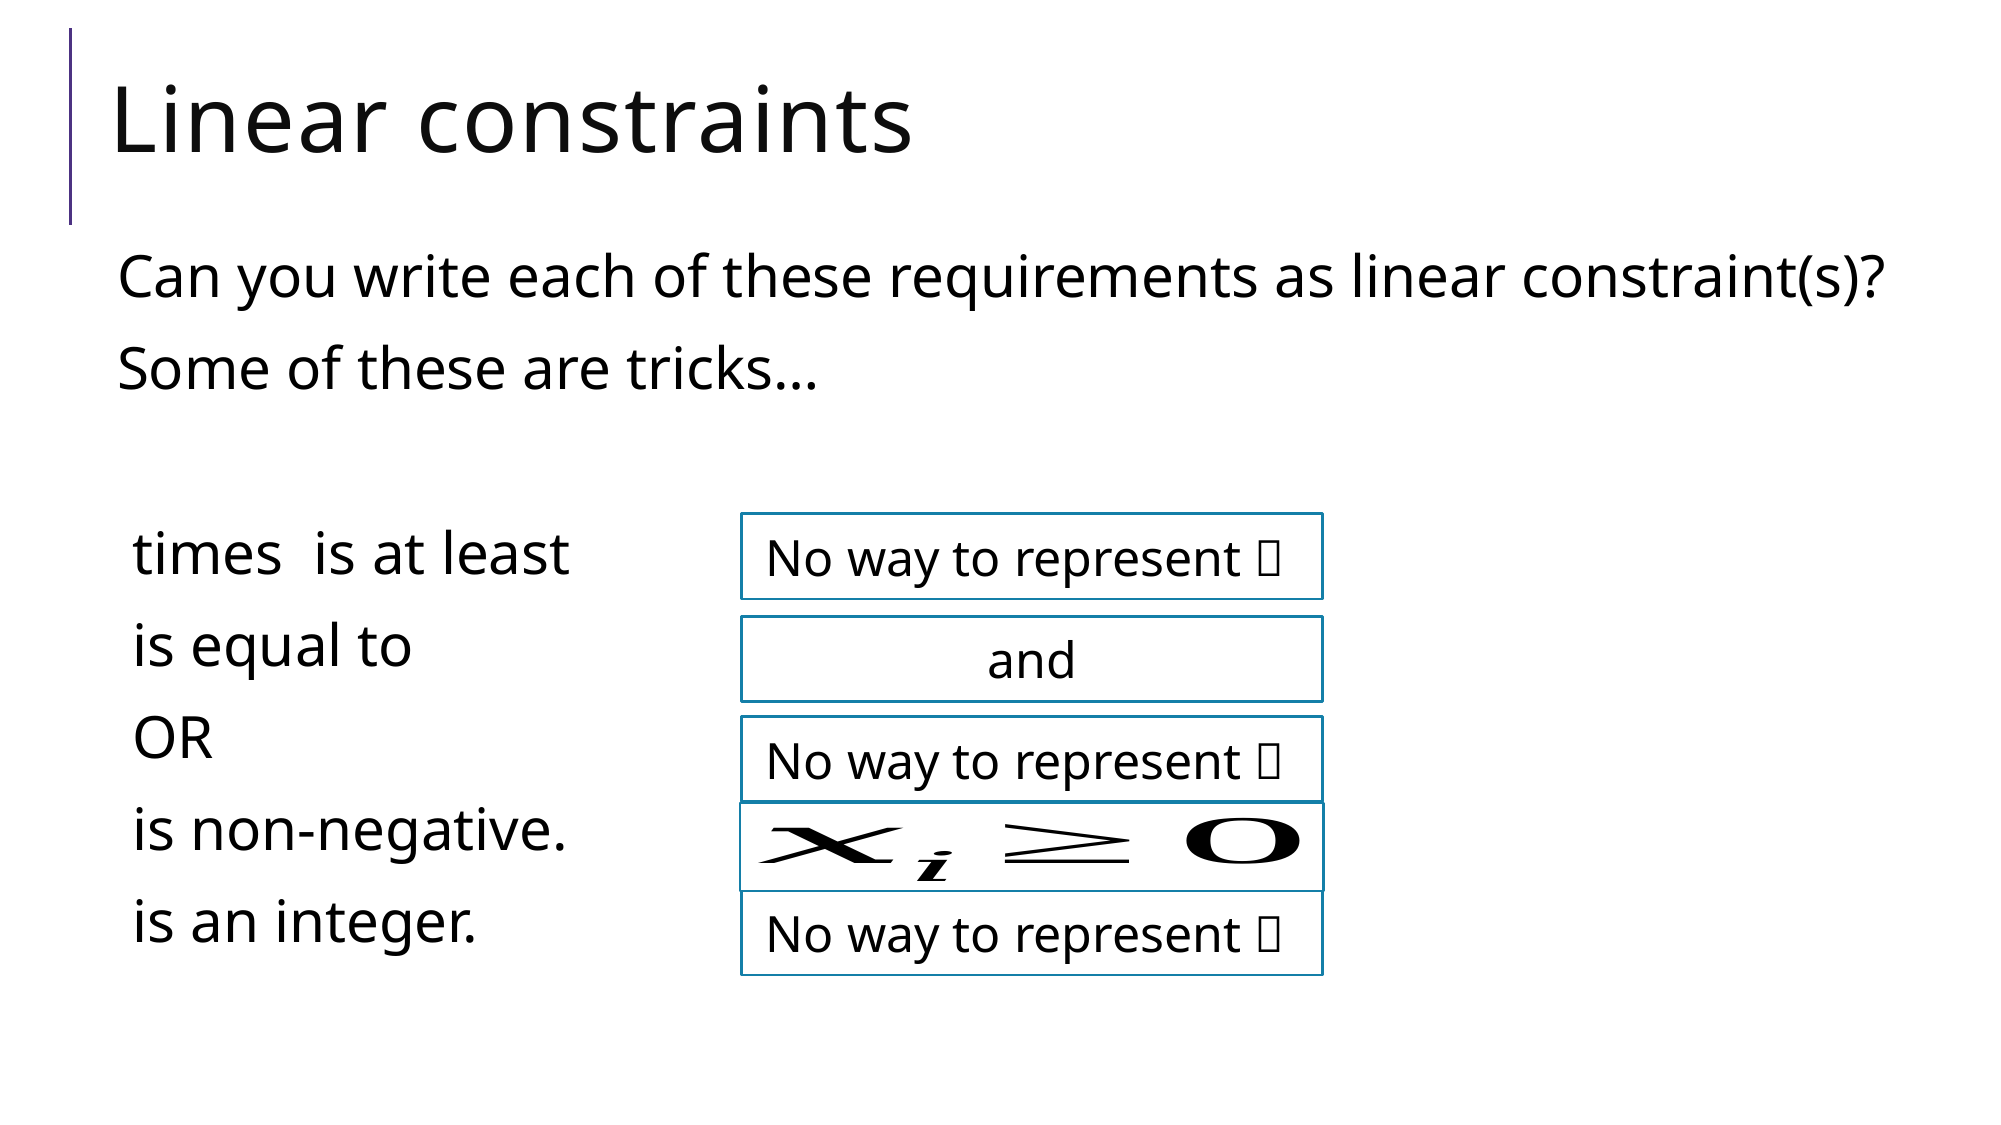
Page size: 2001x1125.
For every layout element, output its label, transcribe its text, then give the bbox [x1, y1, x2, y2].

text_box No way to represent  [740, 892, 1324, 976]
title Linear constraints [94, 43, 1930, 210]
text_box No way to represent  [740, 512, 1324, 600]
text_box No way to represent  [740, 715, 1324, 802]
